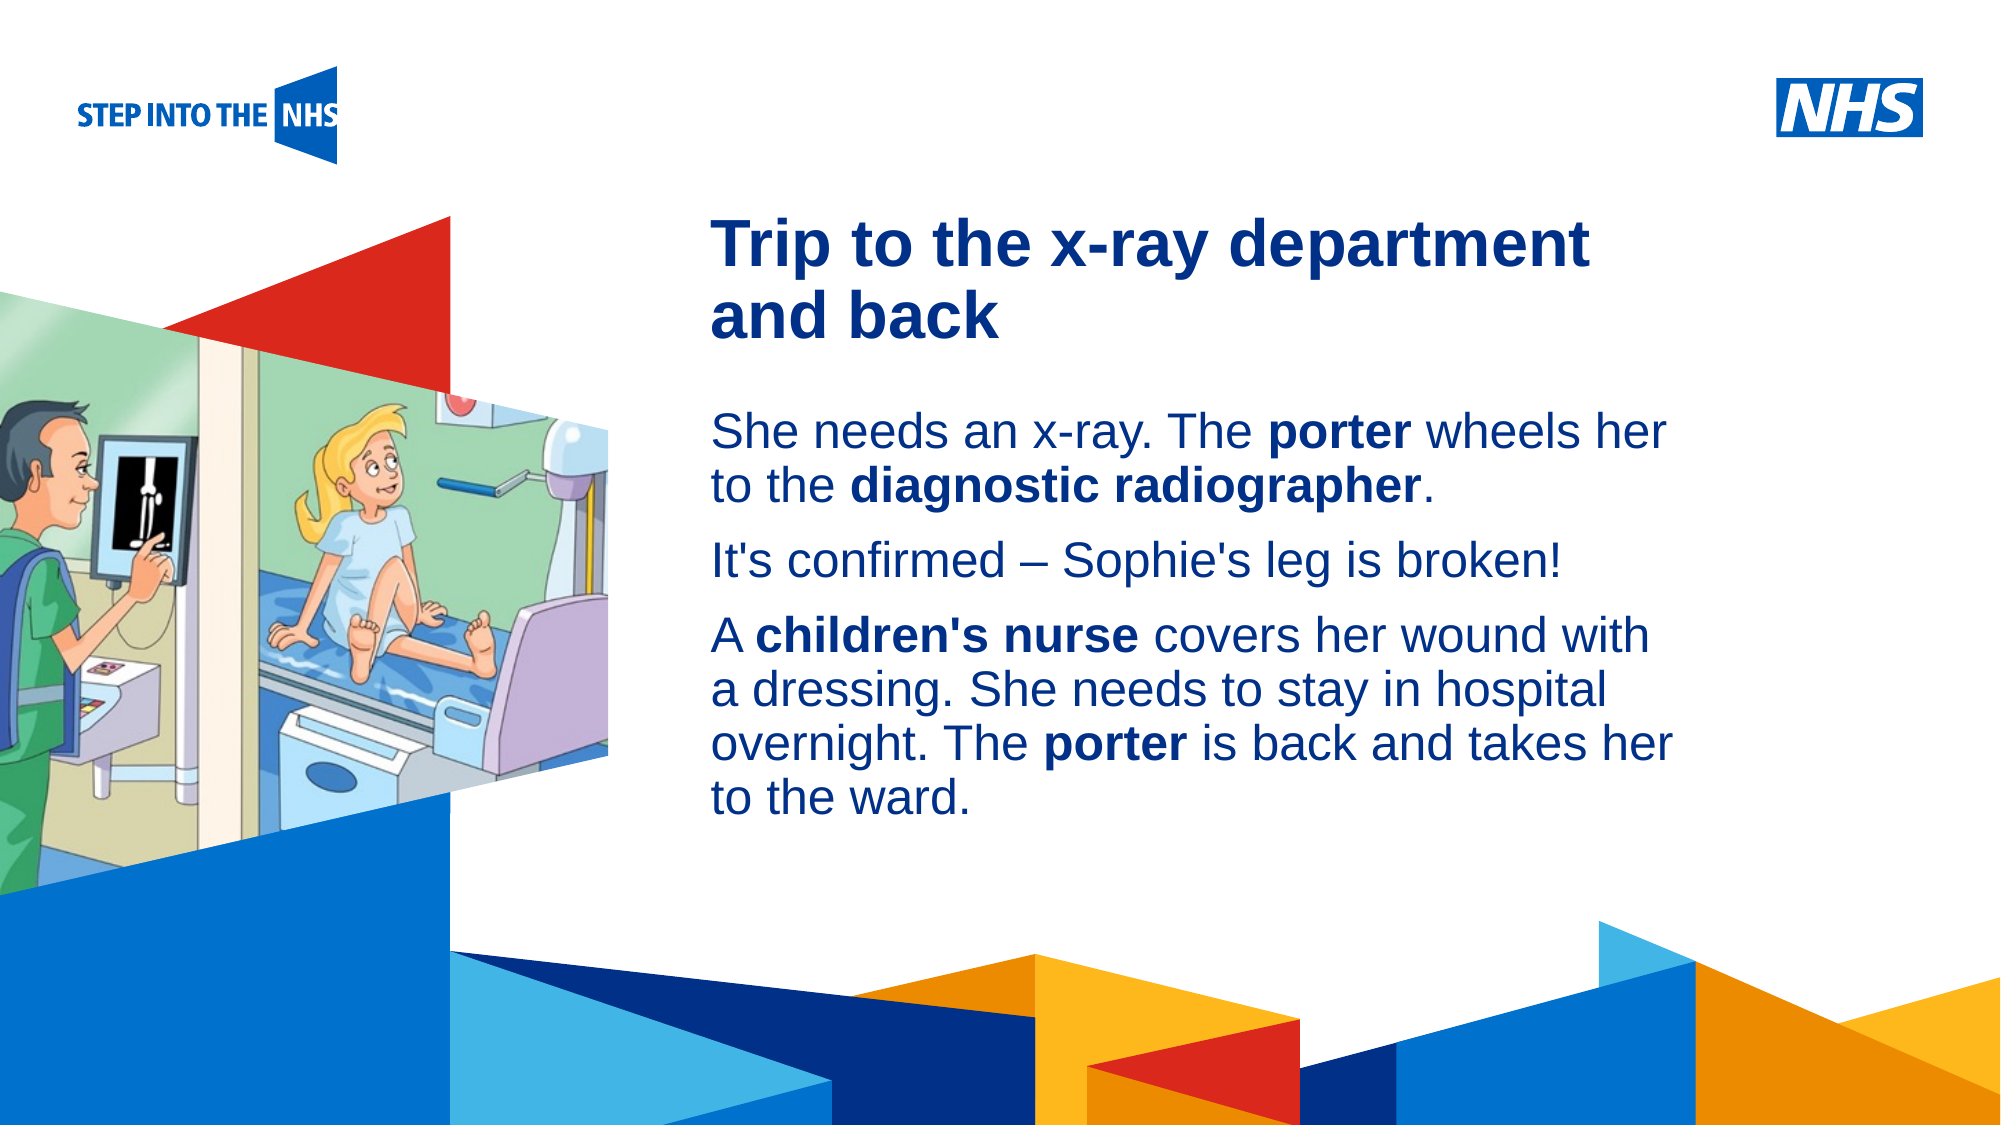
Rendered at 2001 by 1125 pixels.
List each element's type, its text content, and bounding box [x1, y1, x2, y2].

picture [0, 291, 609, 896]
title Trip to the x-ray department and back [710, 208, 1767, 292]
list She needs an x-ray. The porter wheels her to the diagnostic radiographer. It's confirmed – Sophie's leg is broken! A children's nurse covers her wound with a dressing. She needs to stay in hospital overnight. The porter is back and takes her to the ward. [710, 405, 1767, 1000]
